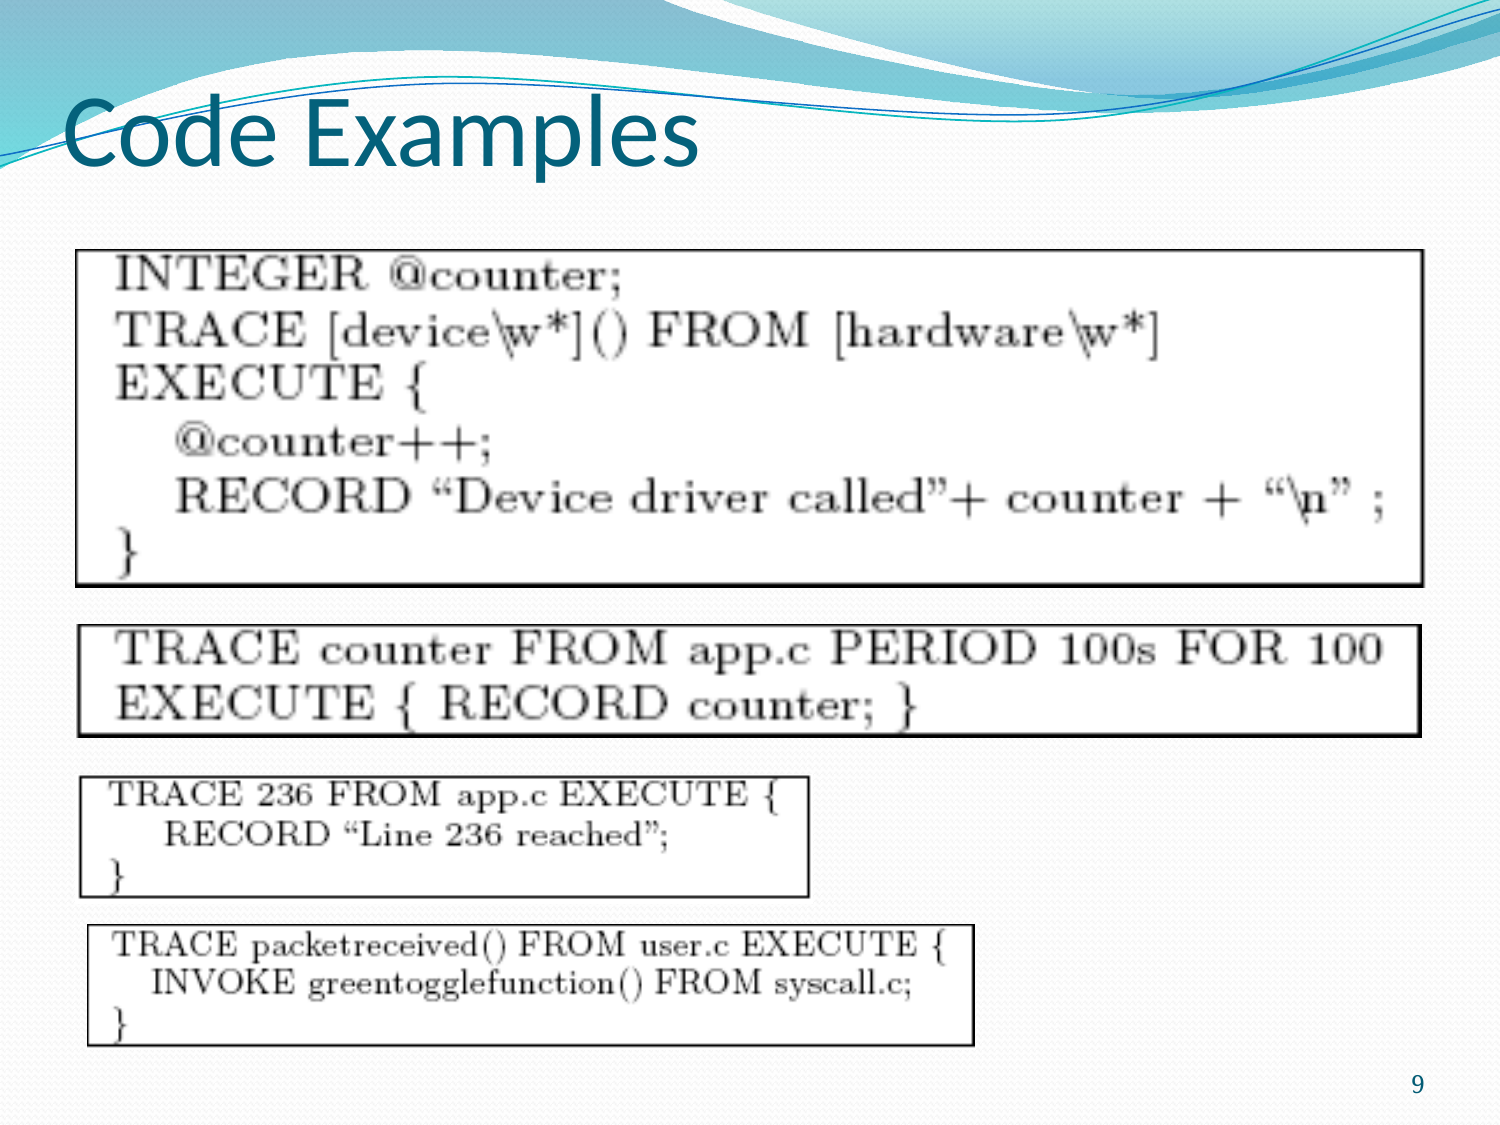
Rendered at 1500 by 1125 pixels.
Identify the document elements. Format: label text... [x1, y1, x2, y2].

picture [74, 774, 813, 904]
slide_number 9 [1299, 1042, 1425, 1103]
picture [74, 624, 1422, 738]
title Code Examples [62, 37, 1413, 188]
picture [87, 924, 976, 1051]
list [74, 249, 1429, 588]
